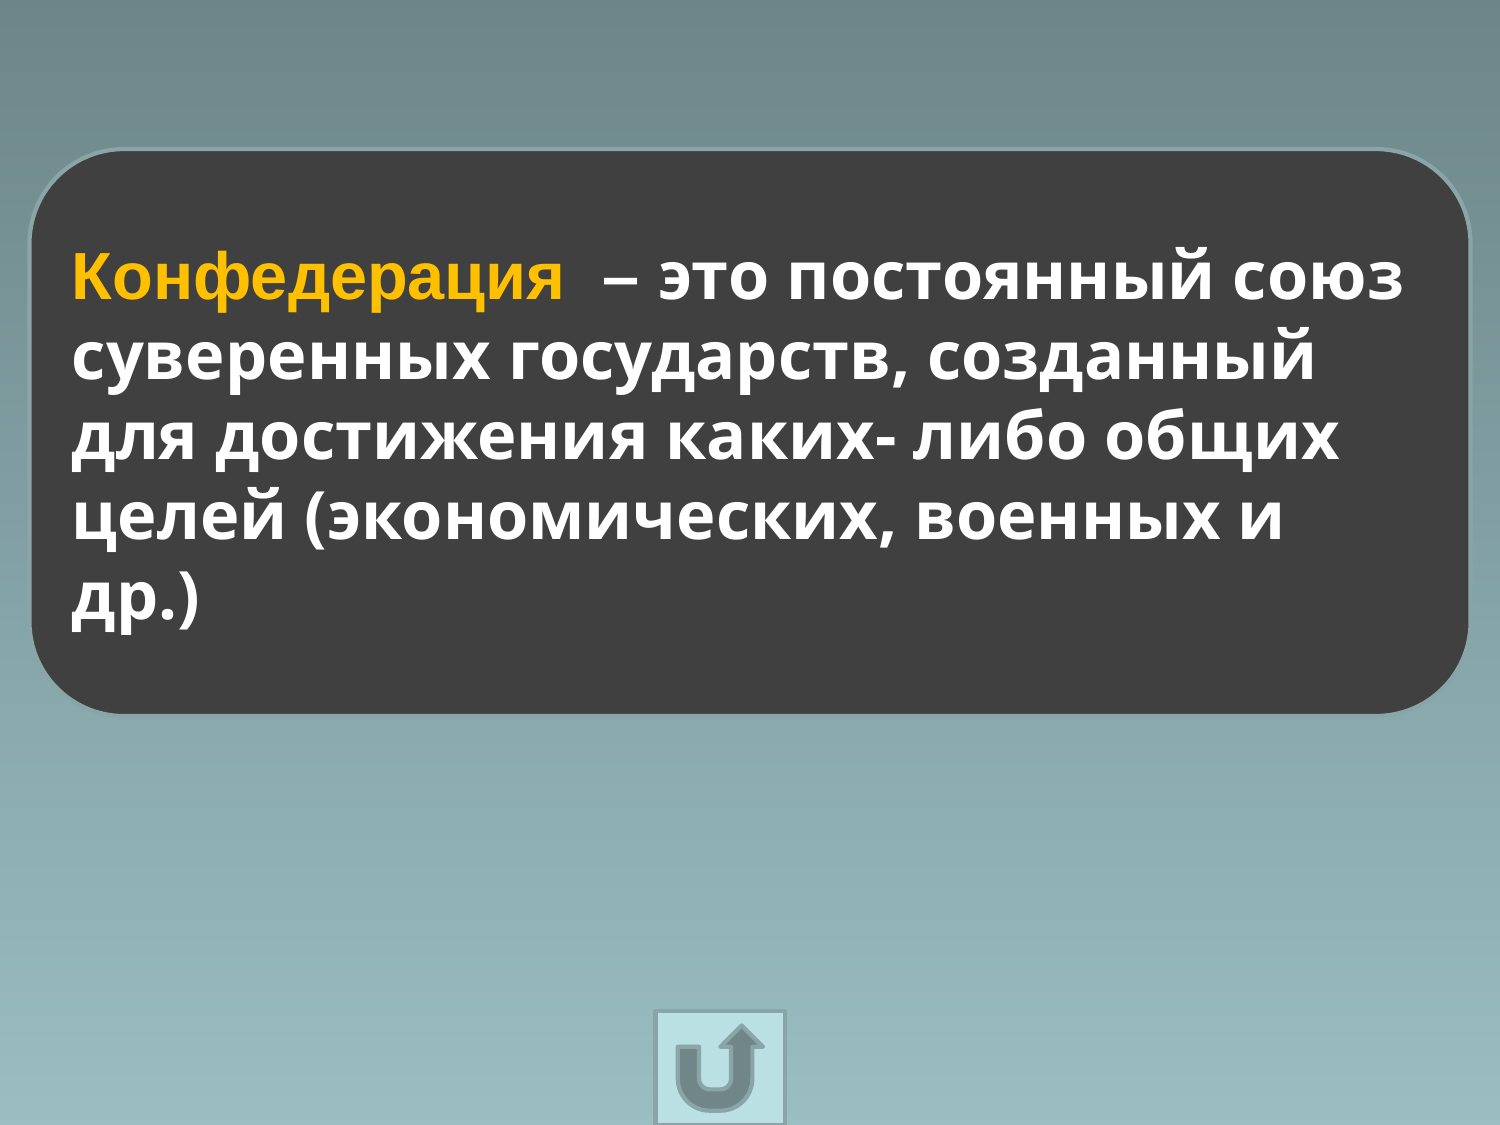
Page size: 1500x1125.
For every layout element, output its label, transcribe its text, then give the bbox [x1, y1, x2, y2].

text_box Конфедерация – это постоянный союз суверенных государств, созданный для достижения каких- либо общих целей (экономических, военных и др.) [27, 146, 1473, 719]
text_box [653, 1009, 787, 1125]
